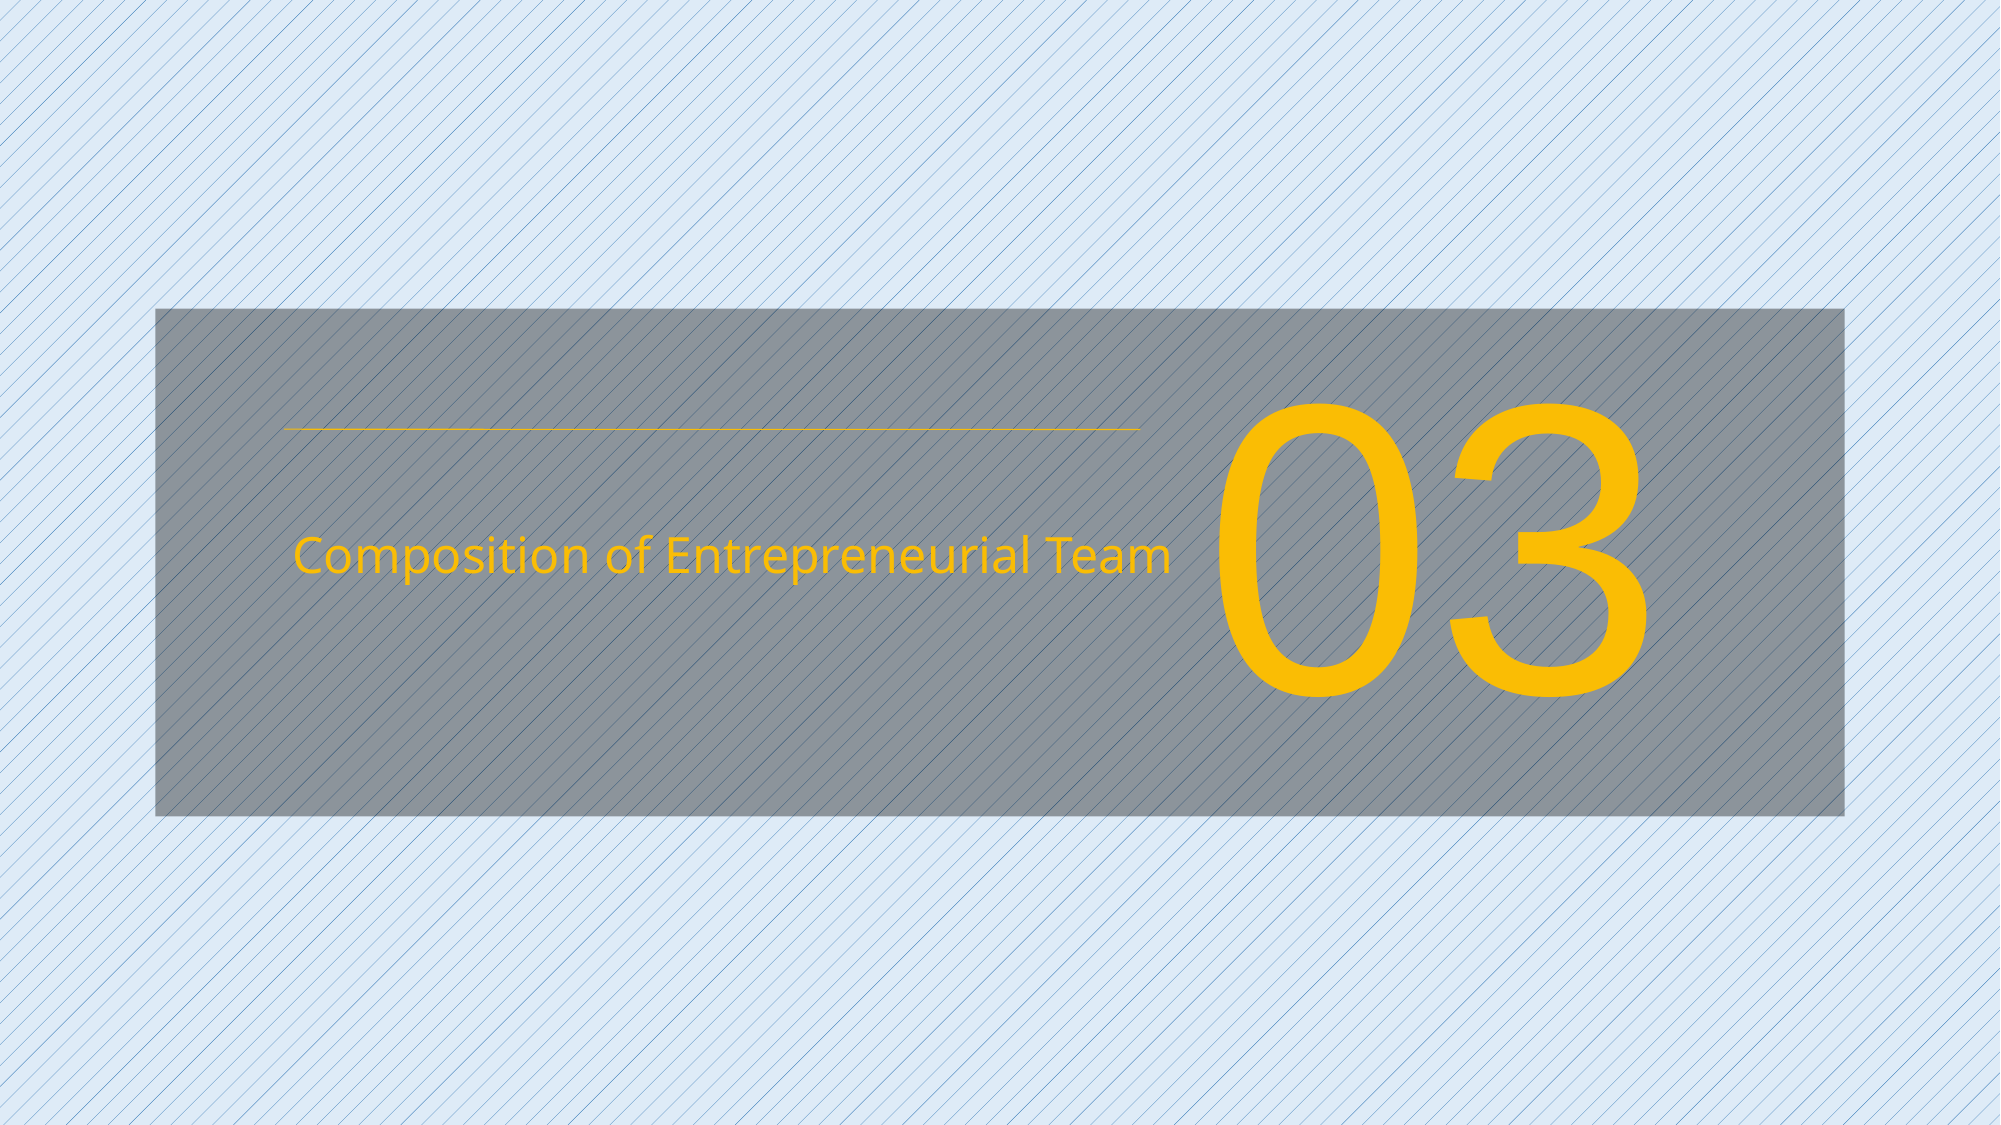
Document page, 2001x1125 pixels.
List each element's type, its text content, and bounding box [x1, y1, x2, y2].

text_box Composition of Entrepreneurial Team [220, 503, 1188, 592]
text_box 03 [1188, 268, 1781, 788]
